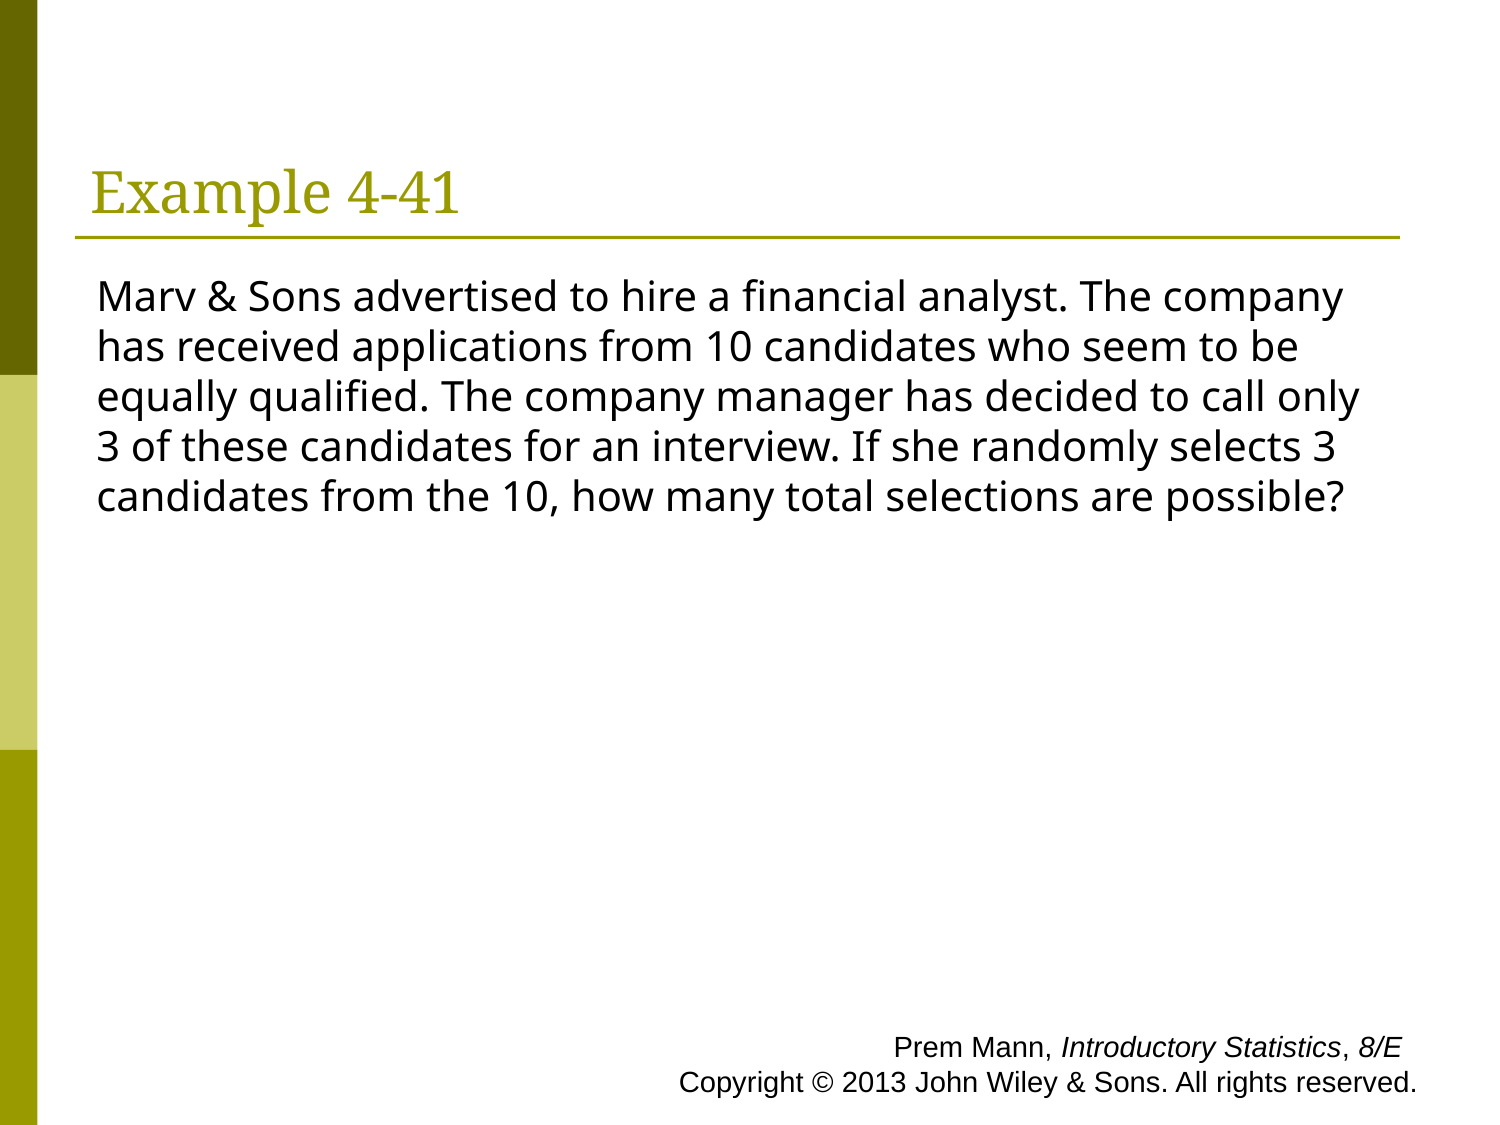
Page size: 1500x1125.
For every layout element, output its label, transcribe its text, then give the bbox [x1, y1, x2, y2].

title Example 4-41 [75, 45, 1425, 233]
text_box Prem Mann, Introductory Statistics, 8/E Copyright © 2013 John Wiley & Sons. All rights reserved. [664, 1020, 1449, 1106]
list Marv & Sons advertised to hire a financial analyst. The company has received applications from 10 candidates who seem to be equally qualified. The company manager has decided to call only 3 of these candidates for an interview. If she randomly selects 3 candidates from the 10, how many total selections are possible? [24, 262, 1382, 938]
